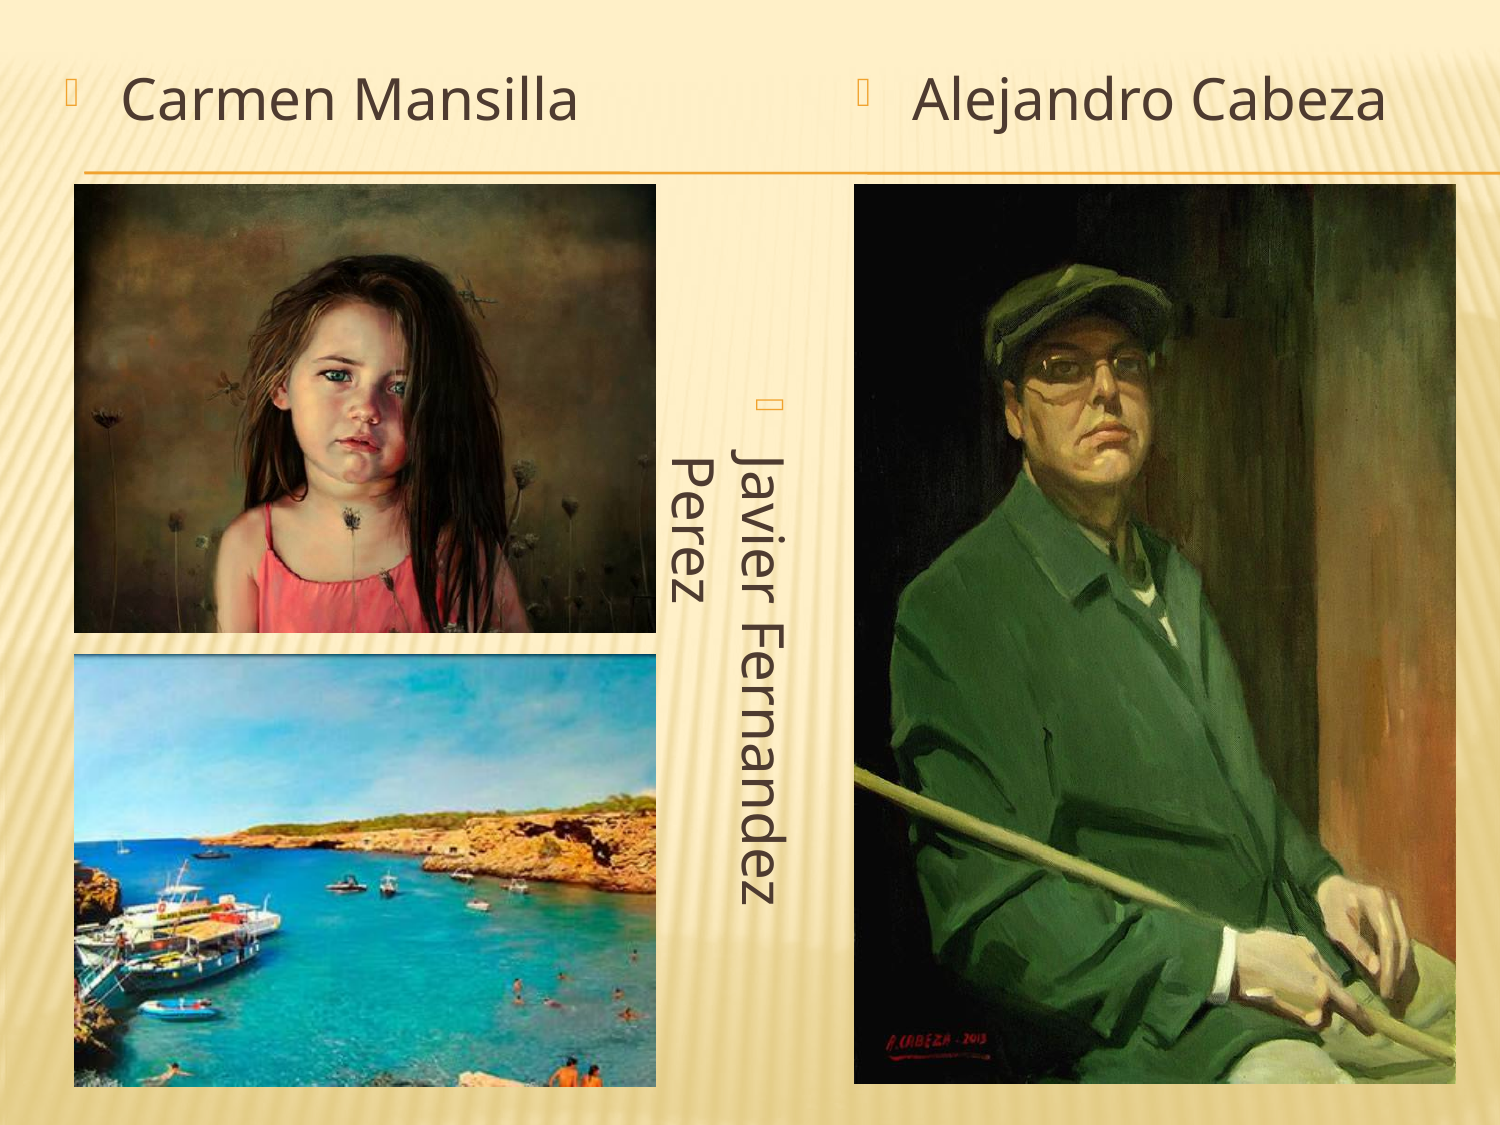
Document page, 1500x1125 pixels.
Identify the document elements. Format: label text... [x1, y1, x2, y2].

text_box Carmen Mansilla [49, 54, 681, 163]
list Javier Fernandez Perez [699, 383, 809, 1069]
picture [74, 184, 656, 633]
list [74, 653, 657, 1088]
picture [853, 184, 1456, 1085]
text_box Alejandro Cabeza [841, 54, 1473, 163]
